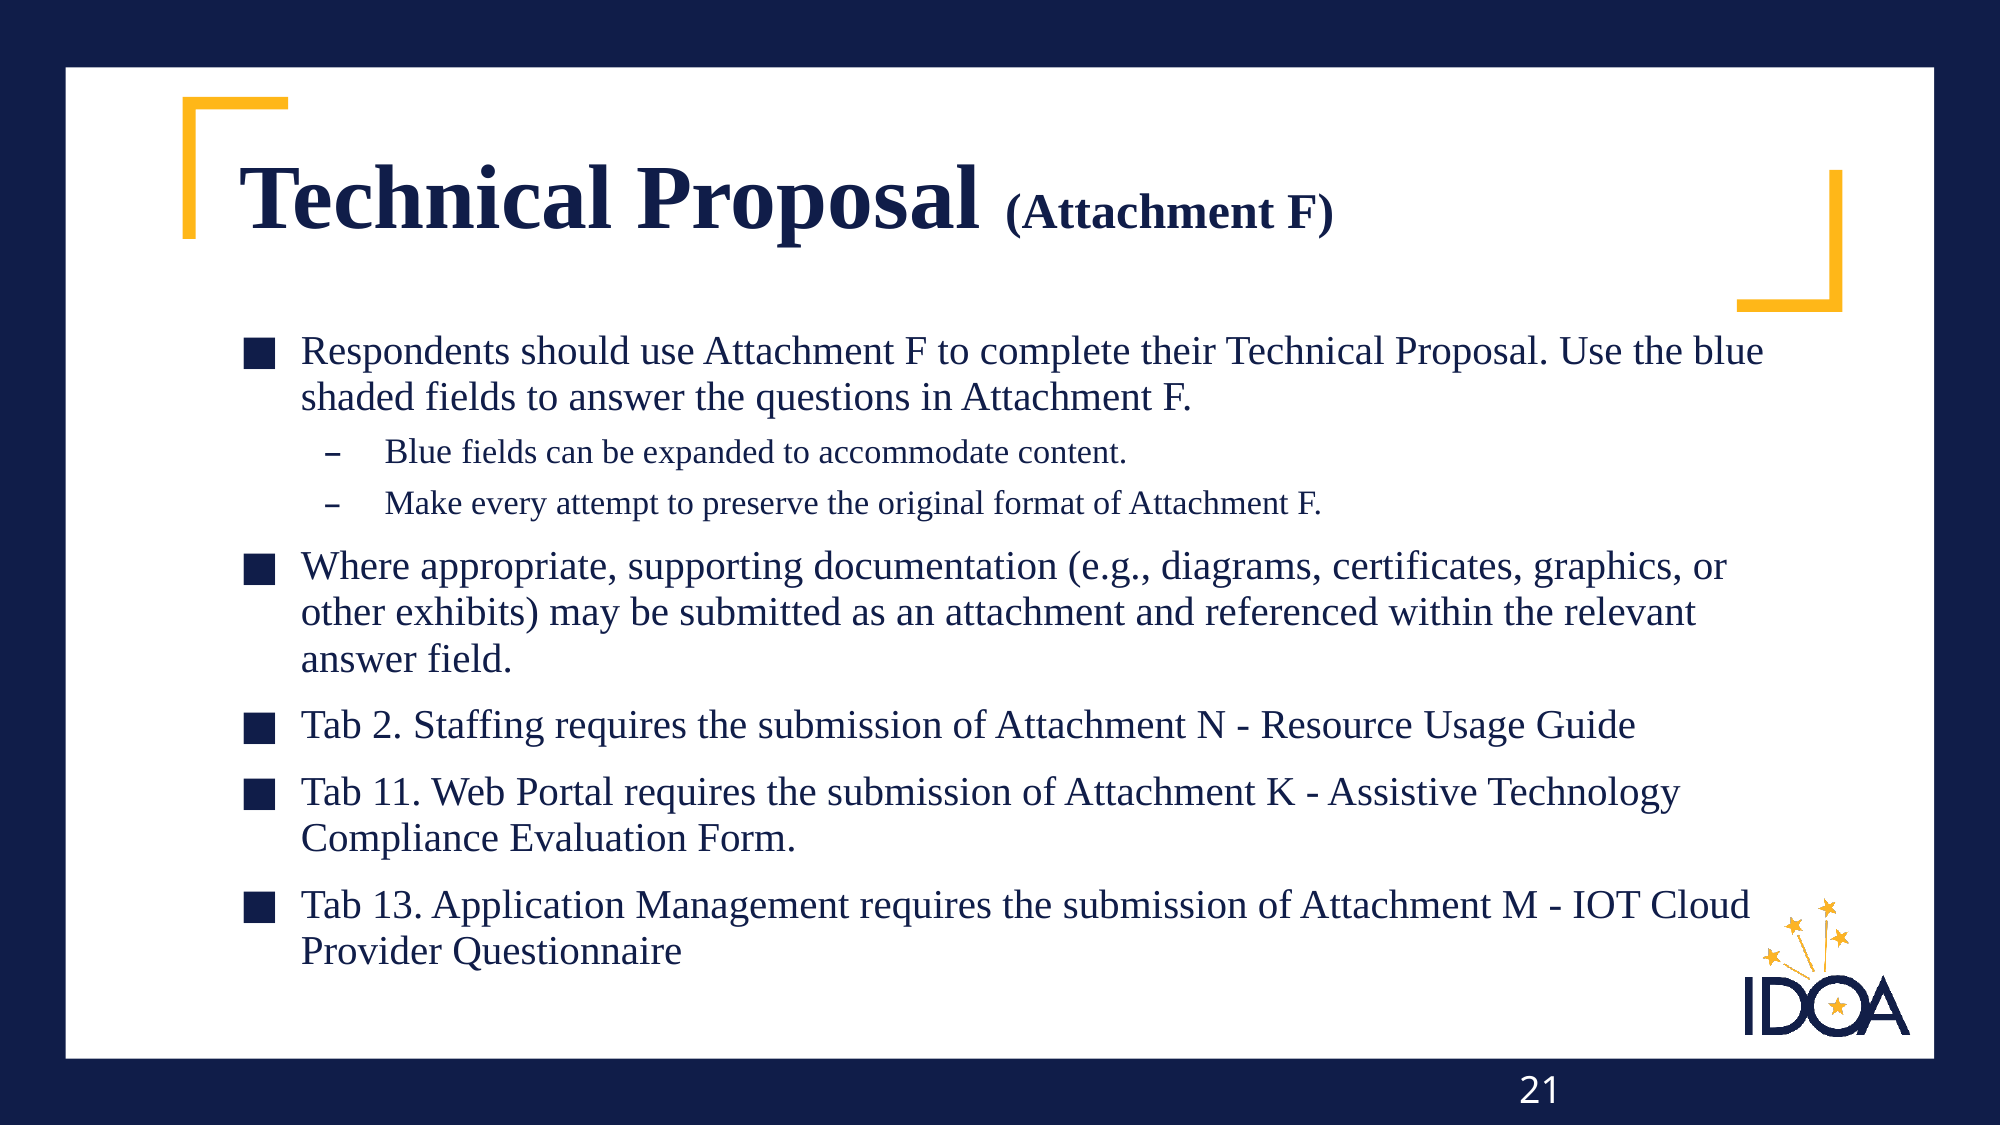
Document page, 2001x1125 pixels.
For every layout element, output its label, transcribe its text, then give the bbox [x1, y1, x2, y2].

slide_number 21 [1504, 1058, 1767, 1125]
list Respondents should use Attachment F to complete their Technical Proposal. Use the blue shaded fields to answer the questions in Attachment F. Blue fields can be expanded to accommodate content. Make every attempt to preserve the original format of Attachment F. Where appropriate, supporting documentation (e.g., diagrams, certificates, graphics, or other exhibits) may be submitted as an attachment and referenced within the relevant answer field. Tab 2. Staffing requires the submission of Attachment N - Resource Usage Guide Tab 11. Web Portal requires the submission of Attachment K - Assistive Technology Compliance Evaluation Form. Tab 13. Application Management requires the submission of Attachment M - IOT Cloud Provider Questionnaire [225, 319, 1800, 983]
title Technical Proposal (Attachment F) [225, 142, 1800, 279]
picture [1702, 857, 1959, 1114]
